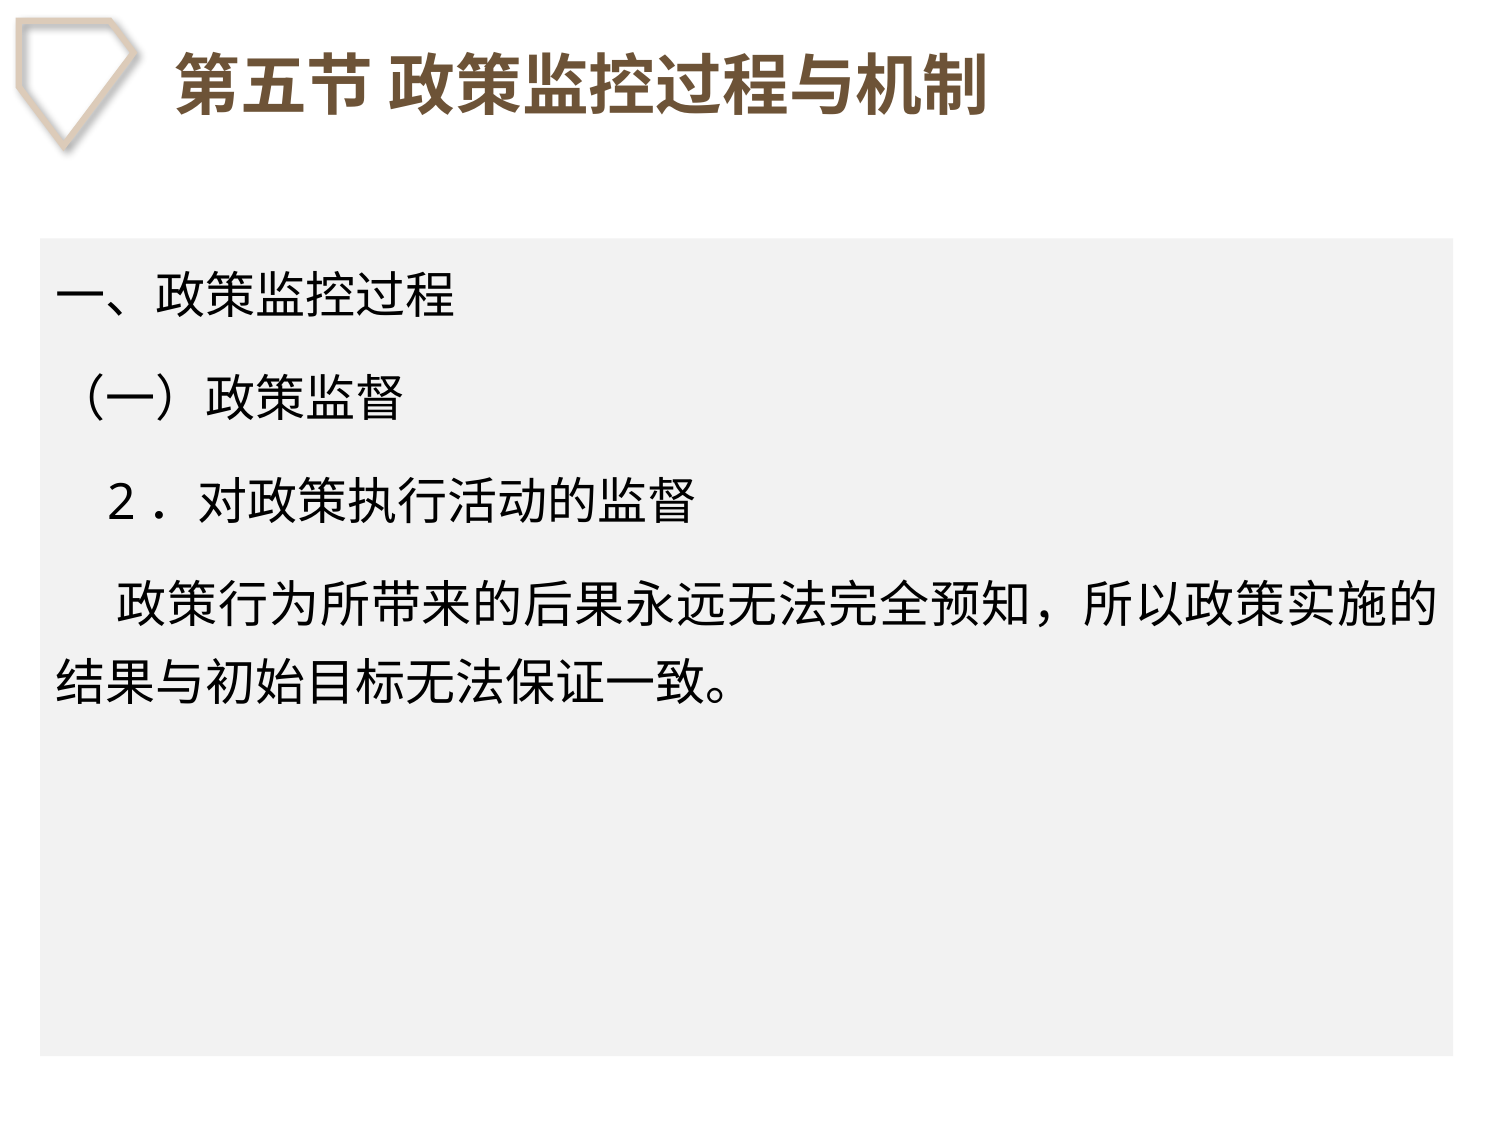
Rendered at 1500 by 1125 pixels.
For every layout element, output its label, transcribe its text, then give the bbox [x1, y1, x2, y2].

title 第五节 政策监控过程与机制 [158, 18, 1456, 159]
list 一、政策监控过程 （一）政策监督 2．对政策执行活动的监督 政策行为所带来的后果永远无法完全预知，所以政策实施的结果与初始目标无法保证一致。 [40, 238, 1454, 1057]
